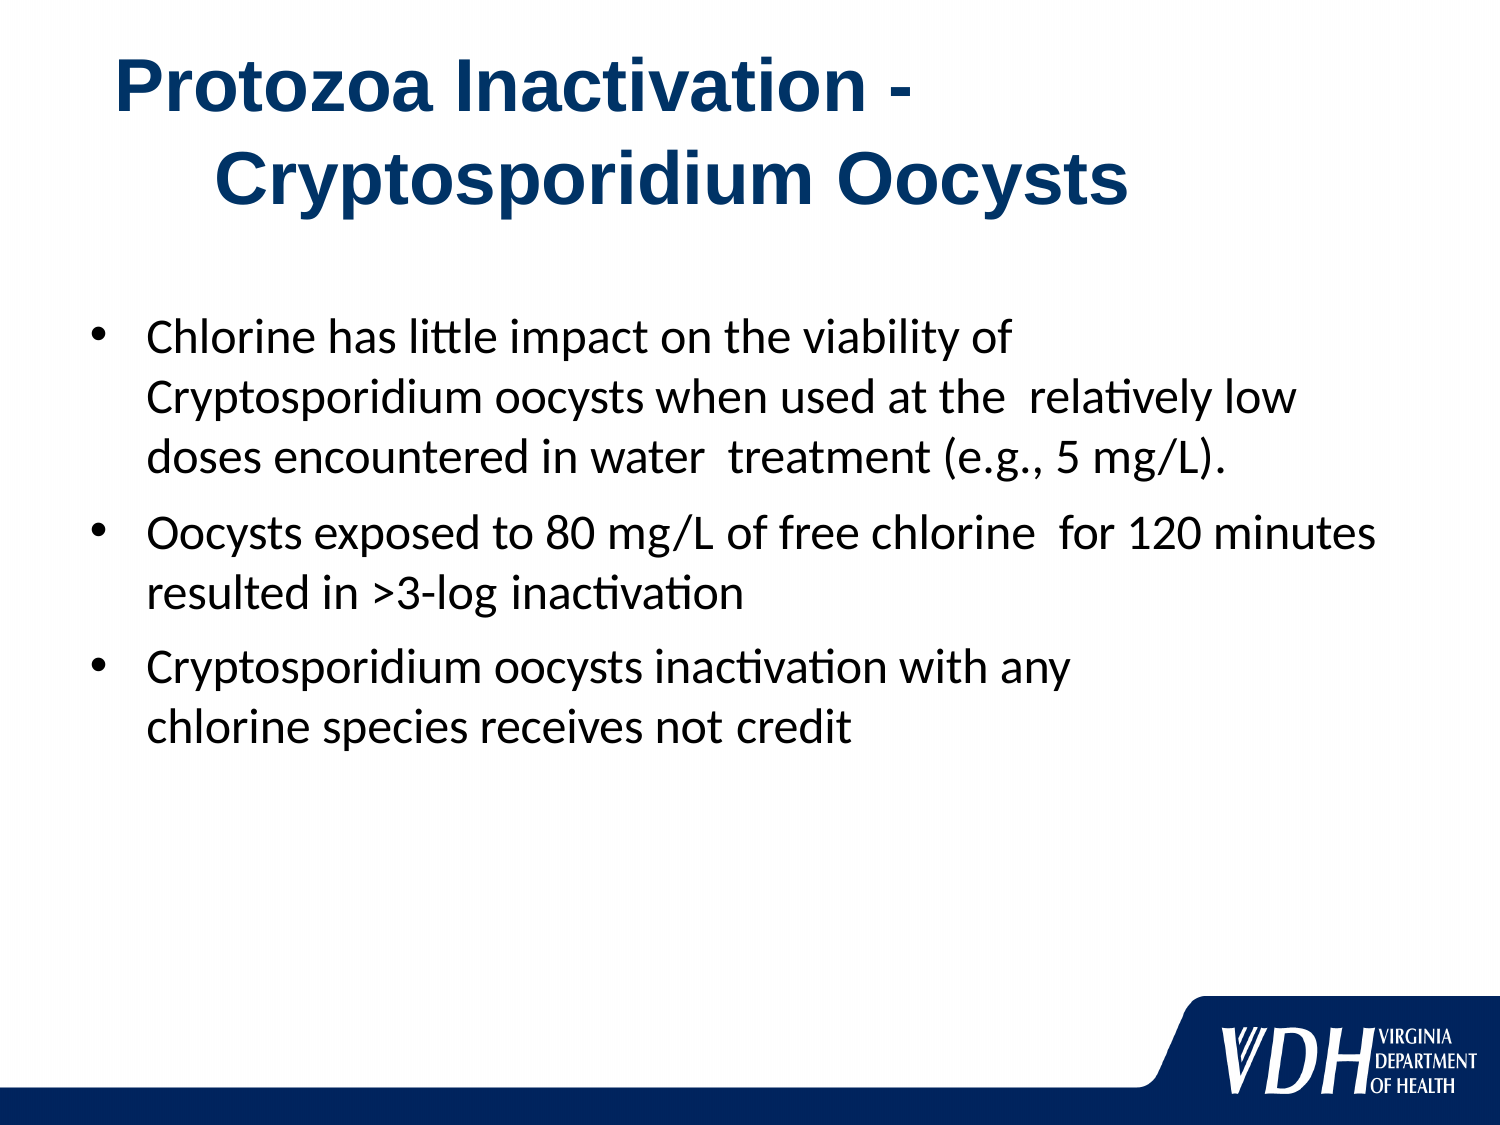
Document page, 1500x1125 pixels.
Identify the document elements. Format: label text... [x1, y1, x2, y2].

text_box Chlorine has little impact on the viability of Cryptosporidium oocysts when used at the relatively low doses encountered in water treatment (e.g., 5 mg/L). Oocysts exposed to 80 mg/L of free chlorine for 120 minutes resulted in >3-log inactivation Cryptosporidium oocysts inactivation with any chlorine species receives not credit [87, 301, 1397, 754]
text_box Protozoa Inactivation - [112, 34, 975, 127]
title Cryptosporidium Oocysts [212, 78, 1375, 269]
picture [0, 0, 1500, 1125]
